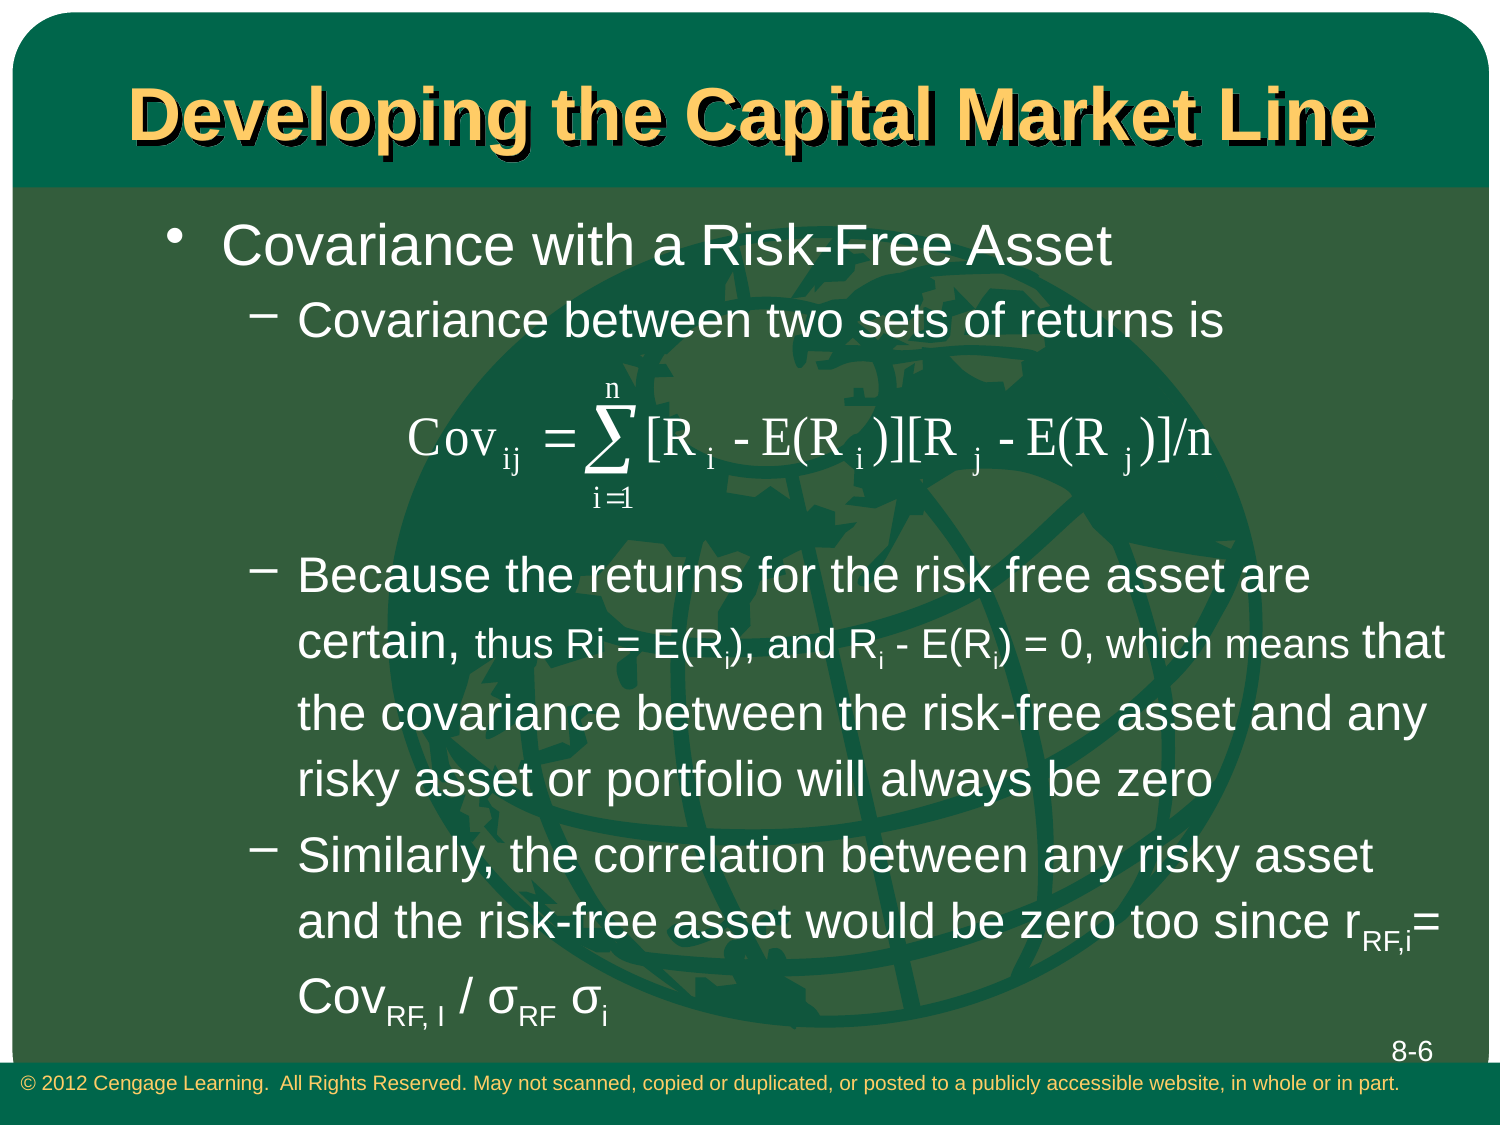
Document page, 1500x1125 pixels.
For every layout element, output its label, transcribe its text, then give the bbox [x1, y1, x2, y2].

list Covariance with a Risk-Free Asset Covariance between two sets of returns is Because the returns for the risk free asset are certain, thus Ri = E(Ri), and Ri - E(Ri) = 0, which means that the covariance between the risk-free asset and any risky asset or portfolio will always be zero Similarly, the correlation between any risky asset and the risk-free asset would be zero too since rRF,i= CovRF, I / σRF σi [150, 200, 1463, 1000]
slide_number 8-6 [1325, 1025, 1500, 1062]
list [399, 362, 1226, 517]
title Developing the Capital Market Line [75, 32, 1425, 188]
footer © 2012 Cengage Learning. All Rights Reserved. May not scanned, copied or duplicated, or posted to a publicly accessible website, in whole or in part. [0, 1062, 1500, 1125]
